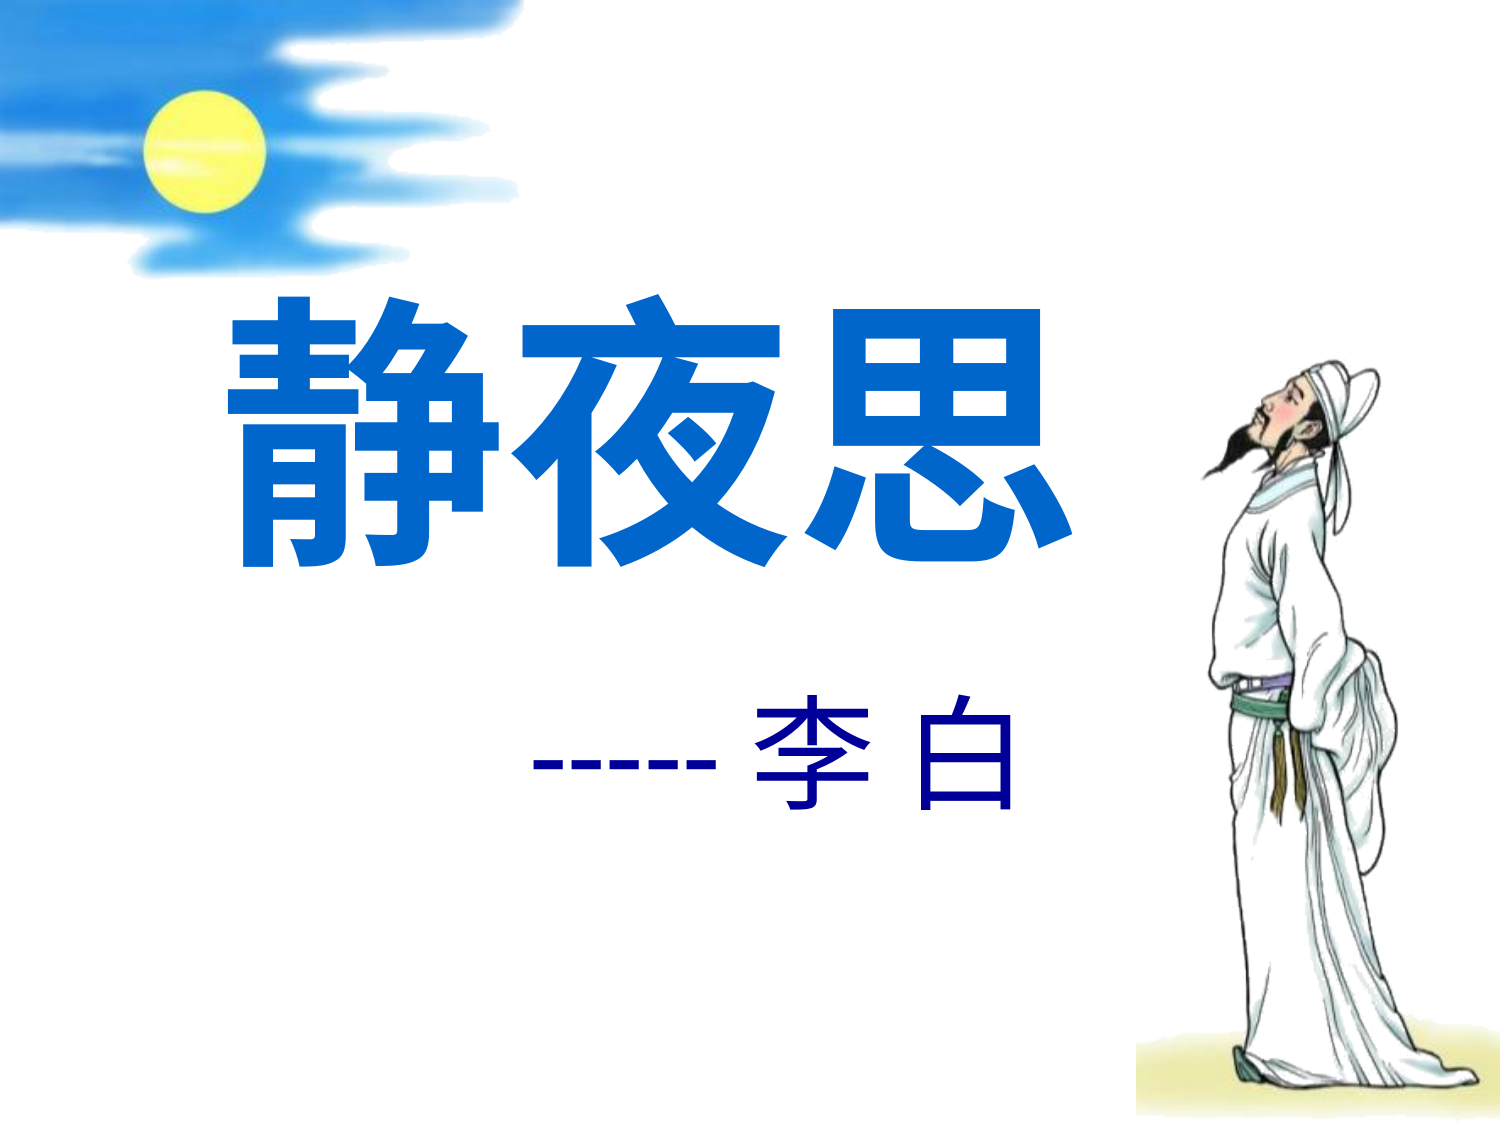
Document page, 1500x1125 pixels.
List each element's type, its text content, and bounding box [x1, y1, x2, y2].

picture [0, 0, 551, 308]
text_box -----李 白 [503, 667, 1044, 833]
picture [1136, 339, 1500, 1125]
text_box 静夜思 [205, 246, 1098, 606]
